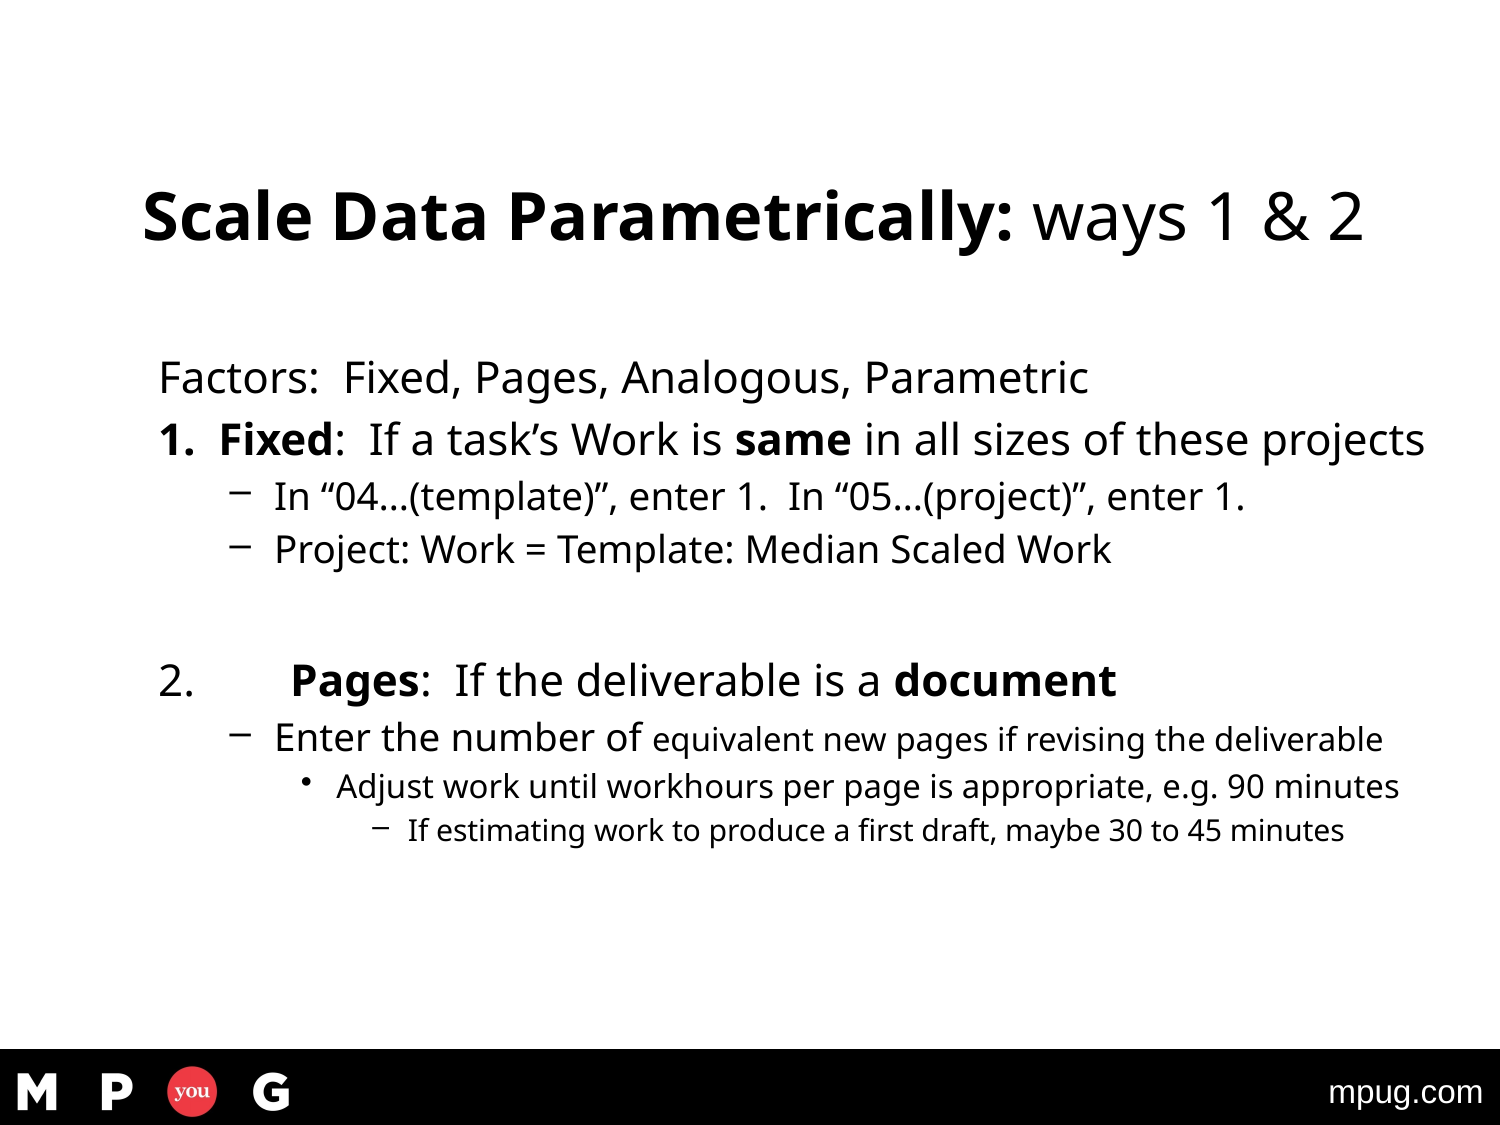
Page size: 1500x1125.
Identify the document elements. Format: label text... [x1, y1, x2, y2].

picture [15, 1065, 291, 1119]
list Factors: Fixed, Pages, Analogous, Parametric Fixed: If a task’s Work is same in all sizes of these projects In “04…(template)”, enter 1. In “05…(project)”, enter 1. Project: Work = Template: Median Scaled Work 2. Pages: If the deliverable is a document Enter the number of equivalent new pages if revising the deliverable Adjust work until workhours per page is appropriate, e.g. 90 minutes If estimating work to produce a first draft, maybe 30 to 45 minutes [143, 342, 1451, 956]
title Scale Data Parametrically: ways 1 & 2 [70, 166, 1438, 330]
